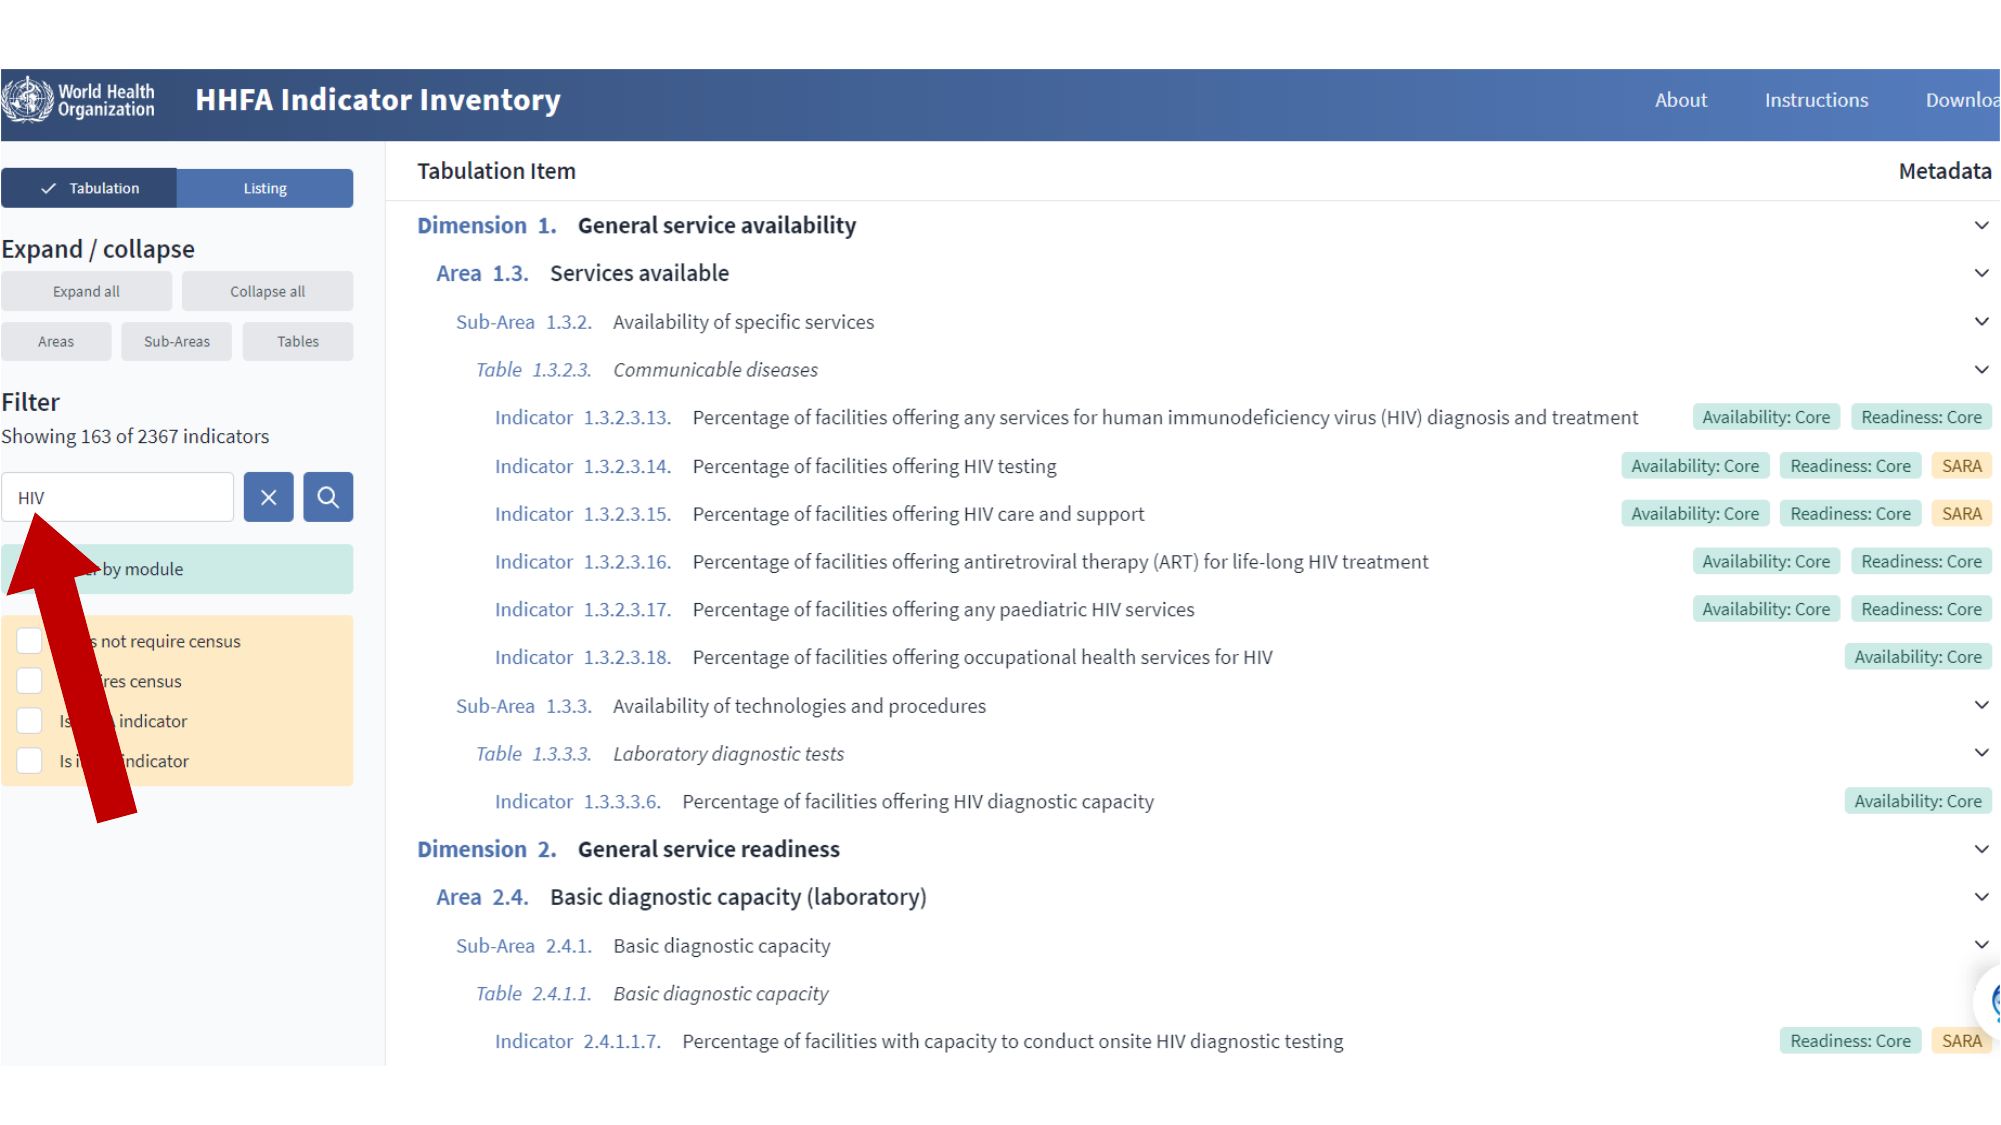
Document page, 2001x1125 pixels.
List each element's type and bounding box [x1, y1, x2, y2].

text_box [0, 68, 2000, 1067]
